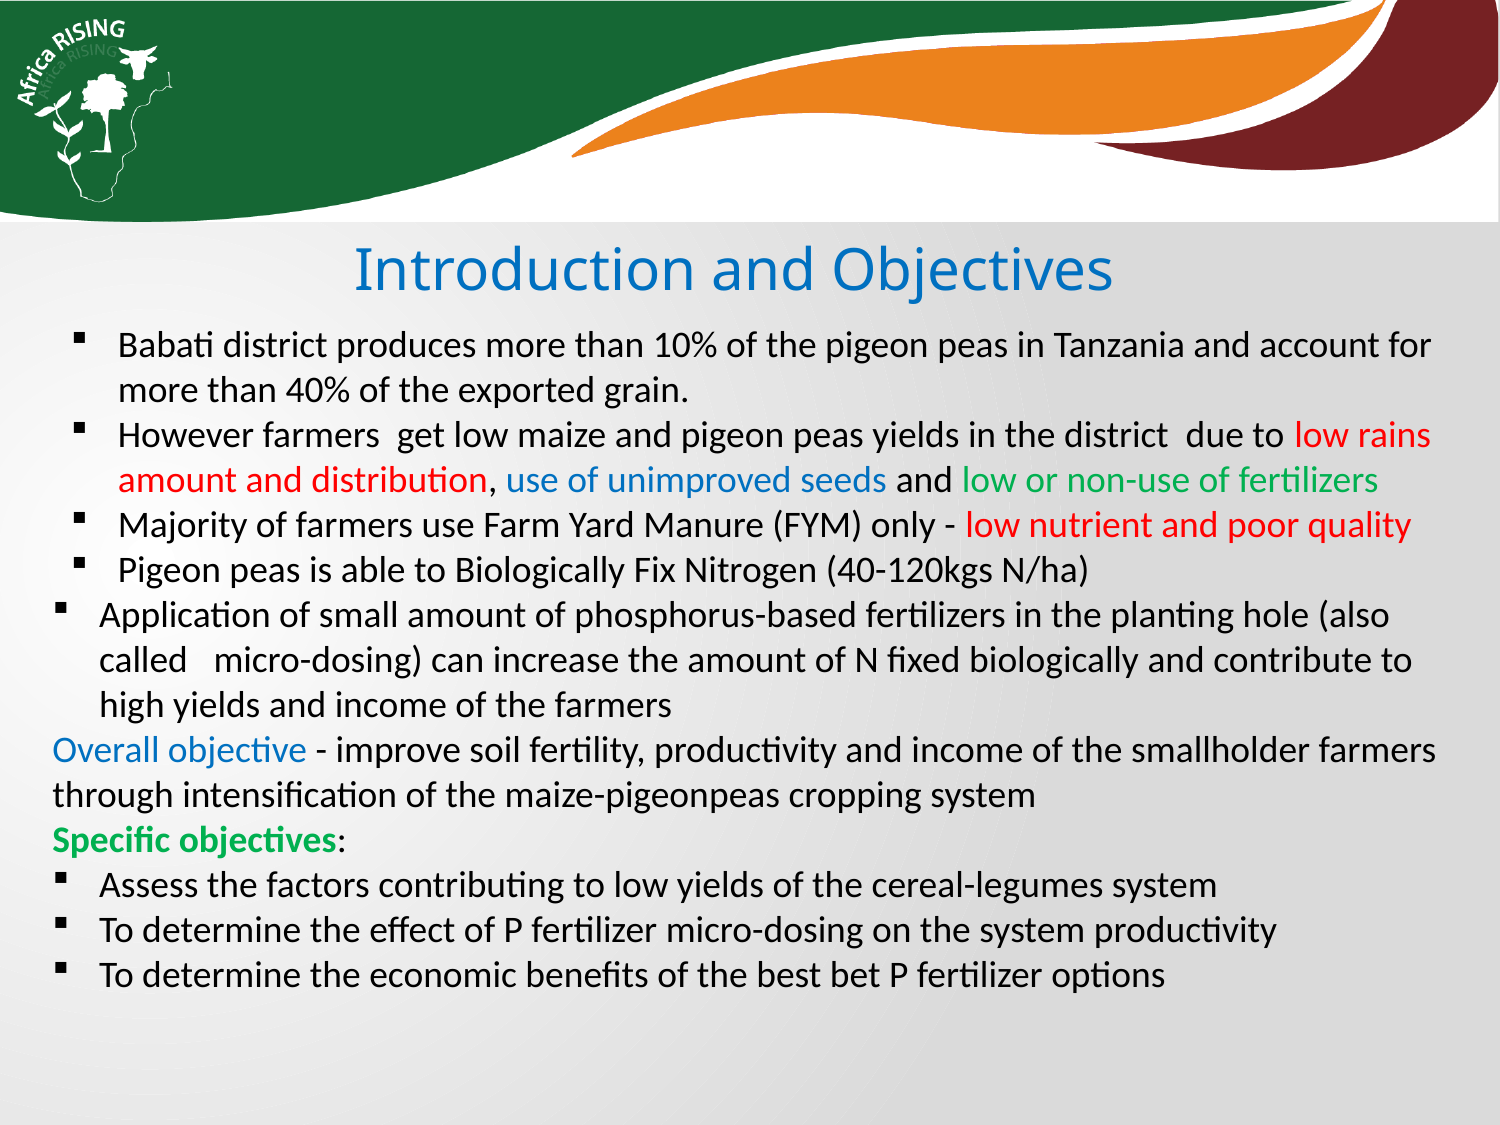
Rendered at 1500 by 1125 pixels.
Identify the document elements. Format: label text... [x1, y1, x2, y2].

picture [0, 0, 1499, 222]
text_box Babati district produces more than 10% of the pigeon peas in Tanzania and account for more than 40% of the exported grain. However farmers get low maize and pigeon peas yields in the district due to low rains amount and distribution, use of unimproved seeds and low or non-use of fertilizers Majority of farmers use Farm Yard Manure (FYM) only - low nutrient and poor quality Pigeon peas is able to Biologically Fix Nitrogen (40-120kgs N/ha) Application of small amount of phosphorus-based fertilizers in the planting hole (also called micro-dosing) can increase the amount of N fixed biologically and contribute to high yields and income of the farmers Overall objective - improve soil fertility, productivity and income of the smallholder farmers through intensification of the maize-pigeonpeas cropping system Specific objectives: Assess the factors contributing to low yields of the cereal-legumes system To determine the effect of P fertilizer micro-dosing on the system productivity To determine the economic benefits of the best bet P fertilizer options [37, 312, 1475, 1003]
list Introduction and Objectives [87, 224, 1363, 312]
